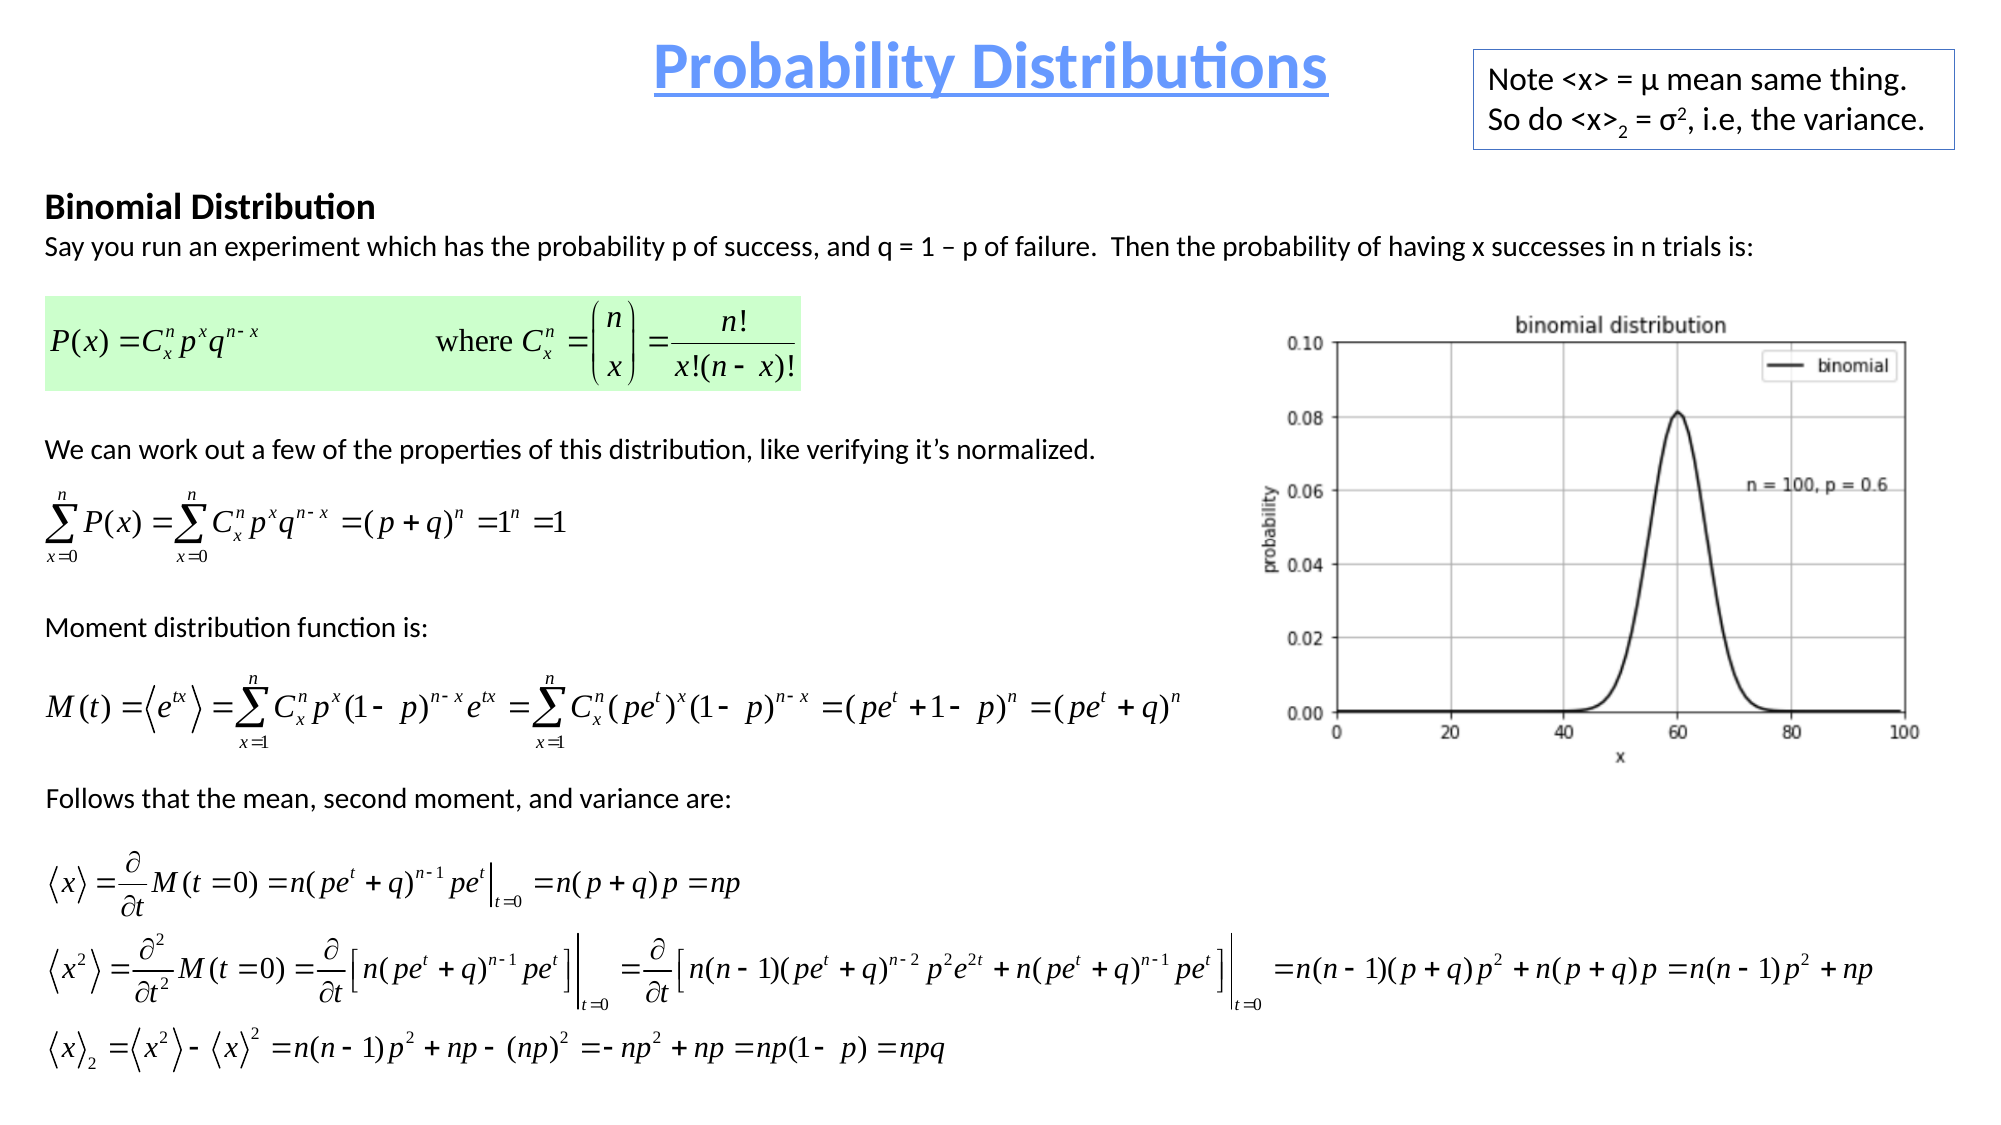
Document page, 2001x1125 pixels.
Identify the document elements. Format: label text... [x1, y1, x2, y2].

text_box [40, 479, 571, 570]
text_box We can work out a few of the properties of this distribution, like verifying it’s normalized. [29, 422, 1177, 473]
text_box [40, 662, 1188, 756]
text_box Note <x> = μ mean same thing. So do <x>2 = σ2, i.e, the variance. [1473, 49, 1955, 150]
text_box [44, 844, 1881, 1078]
text_box Binomial Distribution Say you run an experiment which has the probability p of success, and q = 1 – p of failure. Then the probability of having x successes in n trials is: [29, 174, 1800, 270]
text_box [44, 295, 801, 392]
text_box Follows that the mean, second moment, and variance are: [31, 772, 897, 822]
picture [1255, 306, 1922, 769]
text_box Probability Distributions [638, 14, 1425, 110]
text_box Moment distribution function is: [29, 600, 538, 651]
